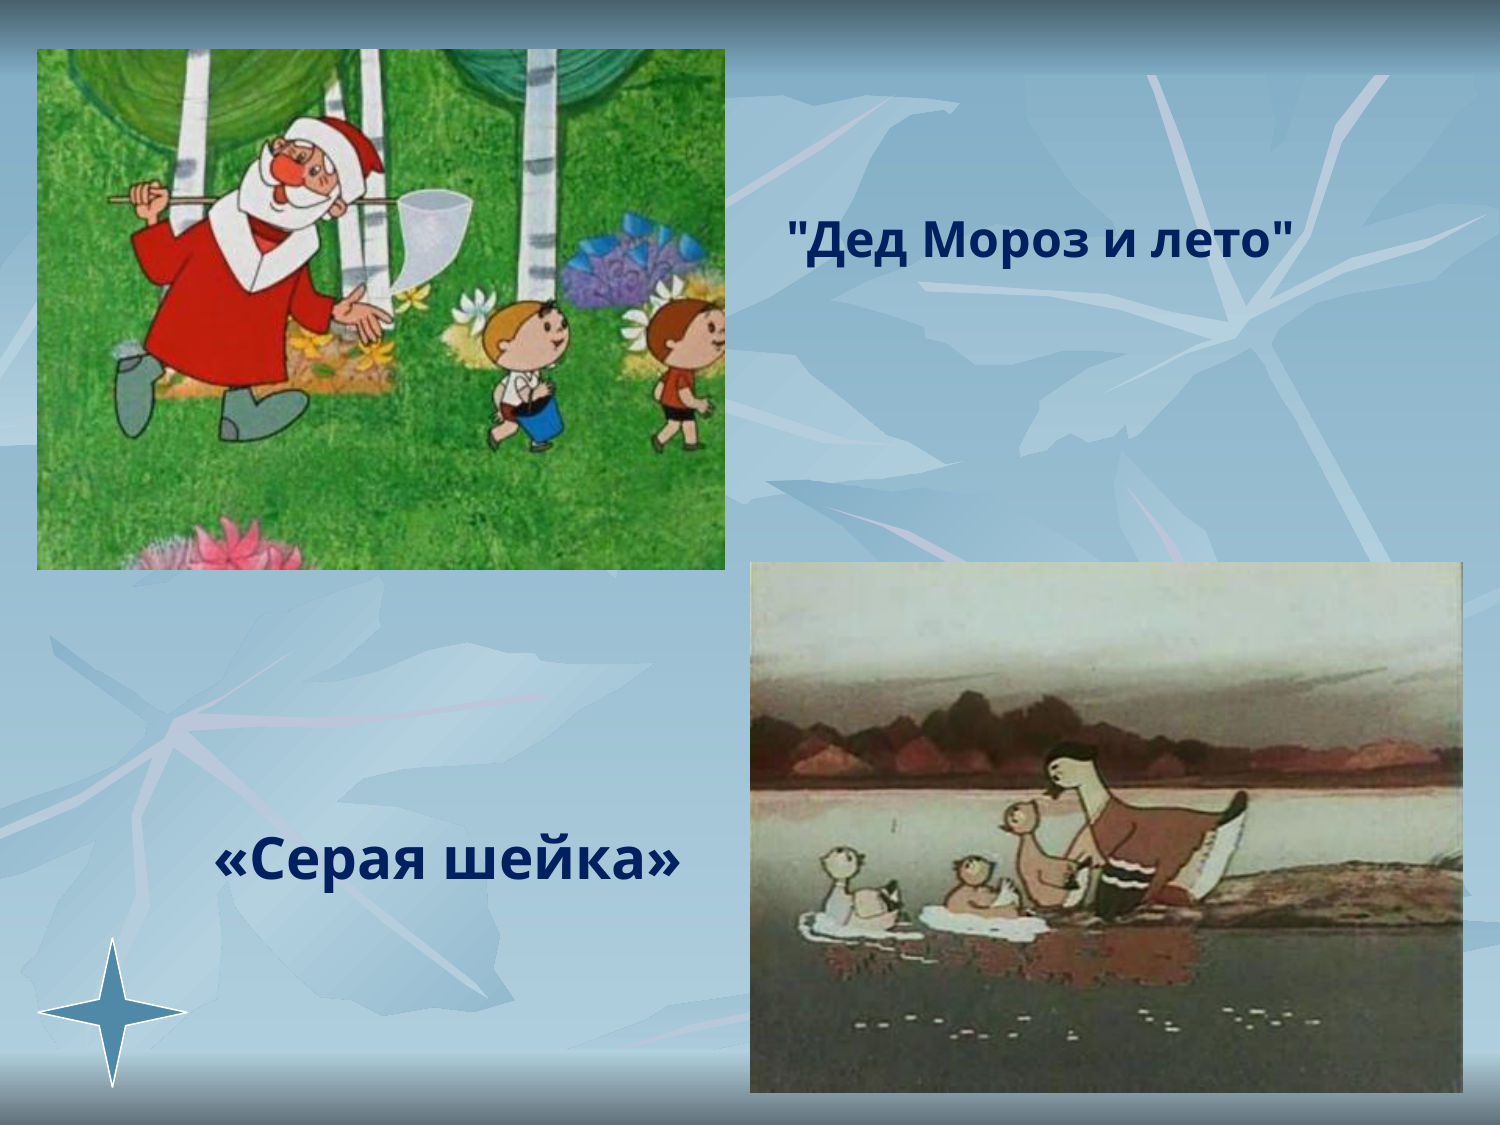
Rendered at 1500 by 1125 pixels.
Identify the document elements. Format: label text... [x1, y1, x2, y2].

picture [37, 49, 726, 570]
text_box «Серая шейка» [199, 813, 698, 899]
picture [749, 562, 1463, 1094]
text_box "Дед Мороз и лето" [772, 199, 1310, 275]
text_box [37, 937, 188, 1088]
